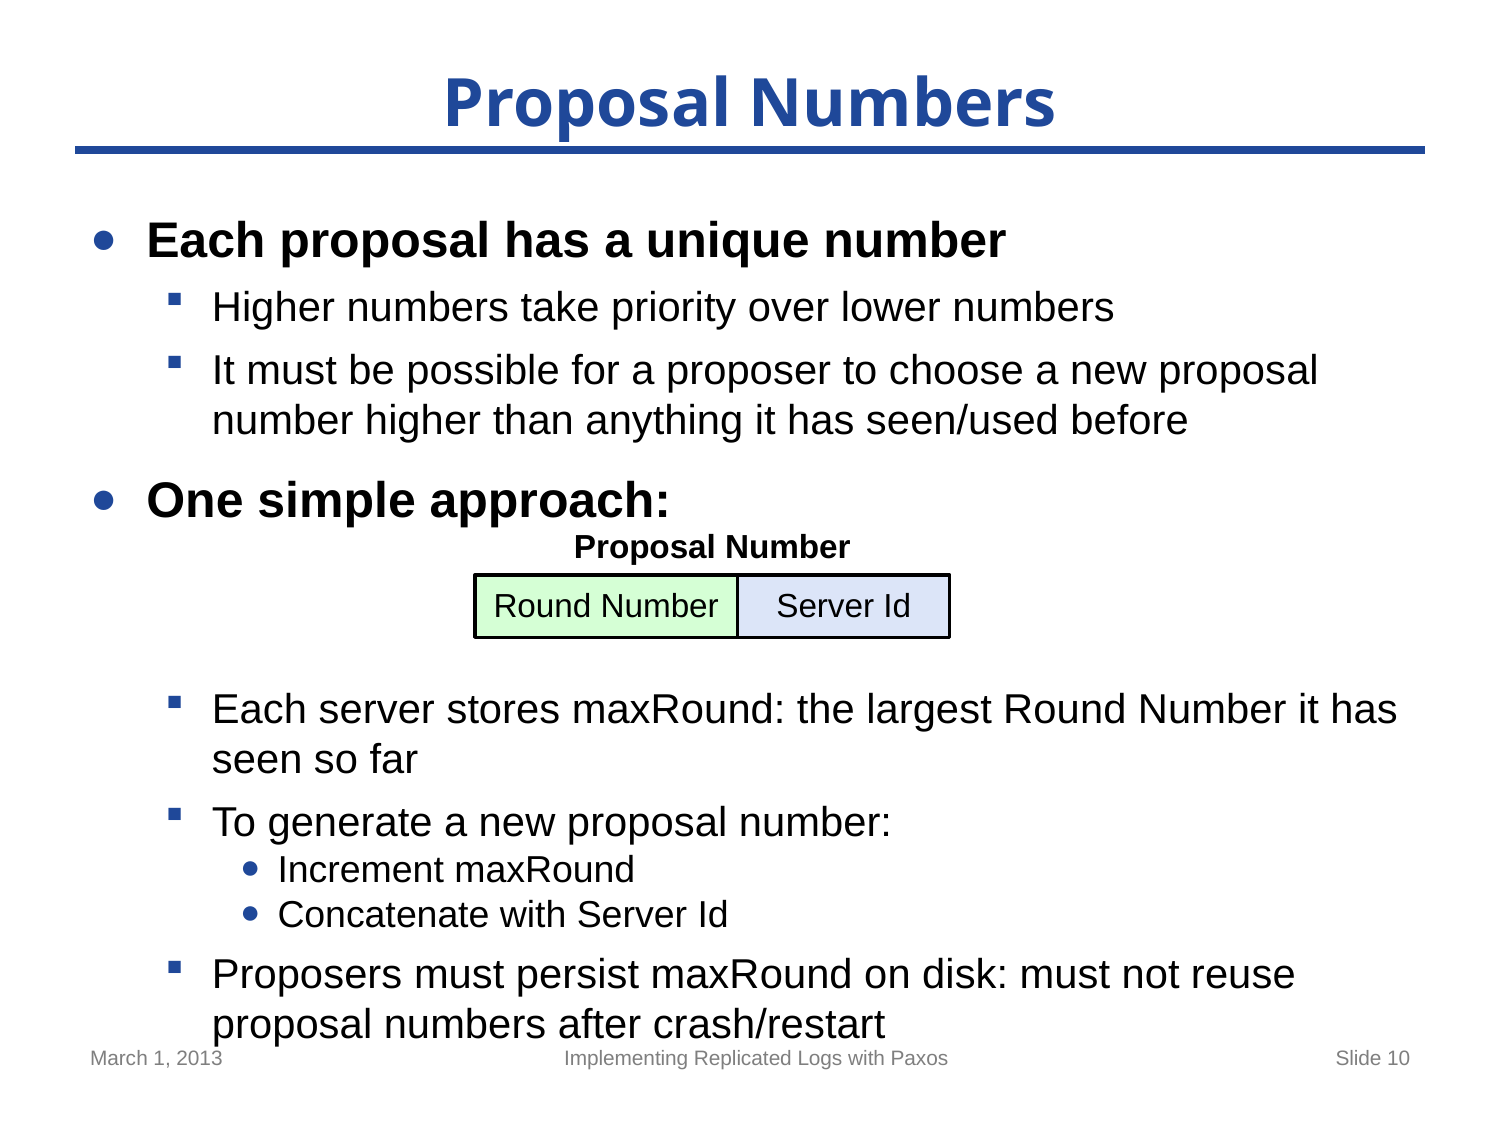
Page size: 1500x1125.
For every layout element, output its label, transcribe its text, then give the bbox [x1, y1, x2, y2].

footer Implementing Replicated Logs with Paxos [474, 1037, 1038, 1103]
text_box Proposal Number [474, 524, 950, 565]
text_box Round Number [473, 573, 740, 639]
list Each proposal has a unique number Higher numbers take priority over lower numbers It must be possible for a proposer to choose a new proposal number higher than anything it has seen/used before One simple approach: Each server stores maxRound: the largest Round Number it has seen so far To generate a new proposal number: Increment maxRound Concatenate with Server Id Proposers must persist maxRound on disk: must not reuse proposal numbers after crash/restart [75, 200, 1425, 1025]
title Proposal Numbers [75, 50, 1425, 150]
slide_number Slide 10 [1074, 1037, 1425, 1103]
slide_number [75, 1037, 425, 1103]
text_box Server Id [740, 573, 952, 639]
